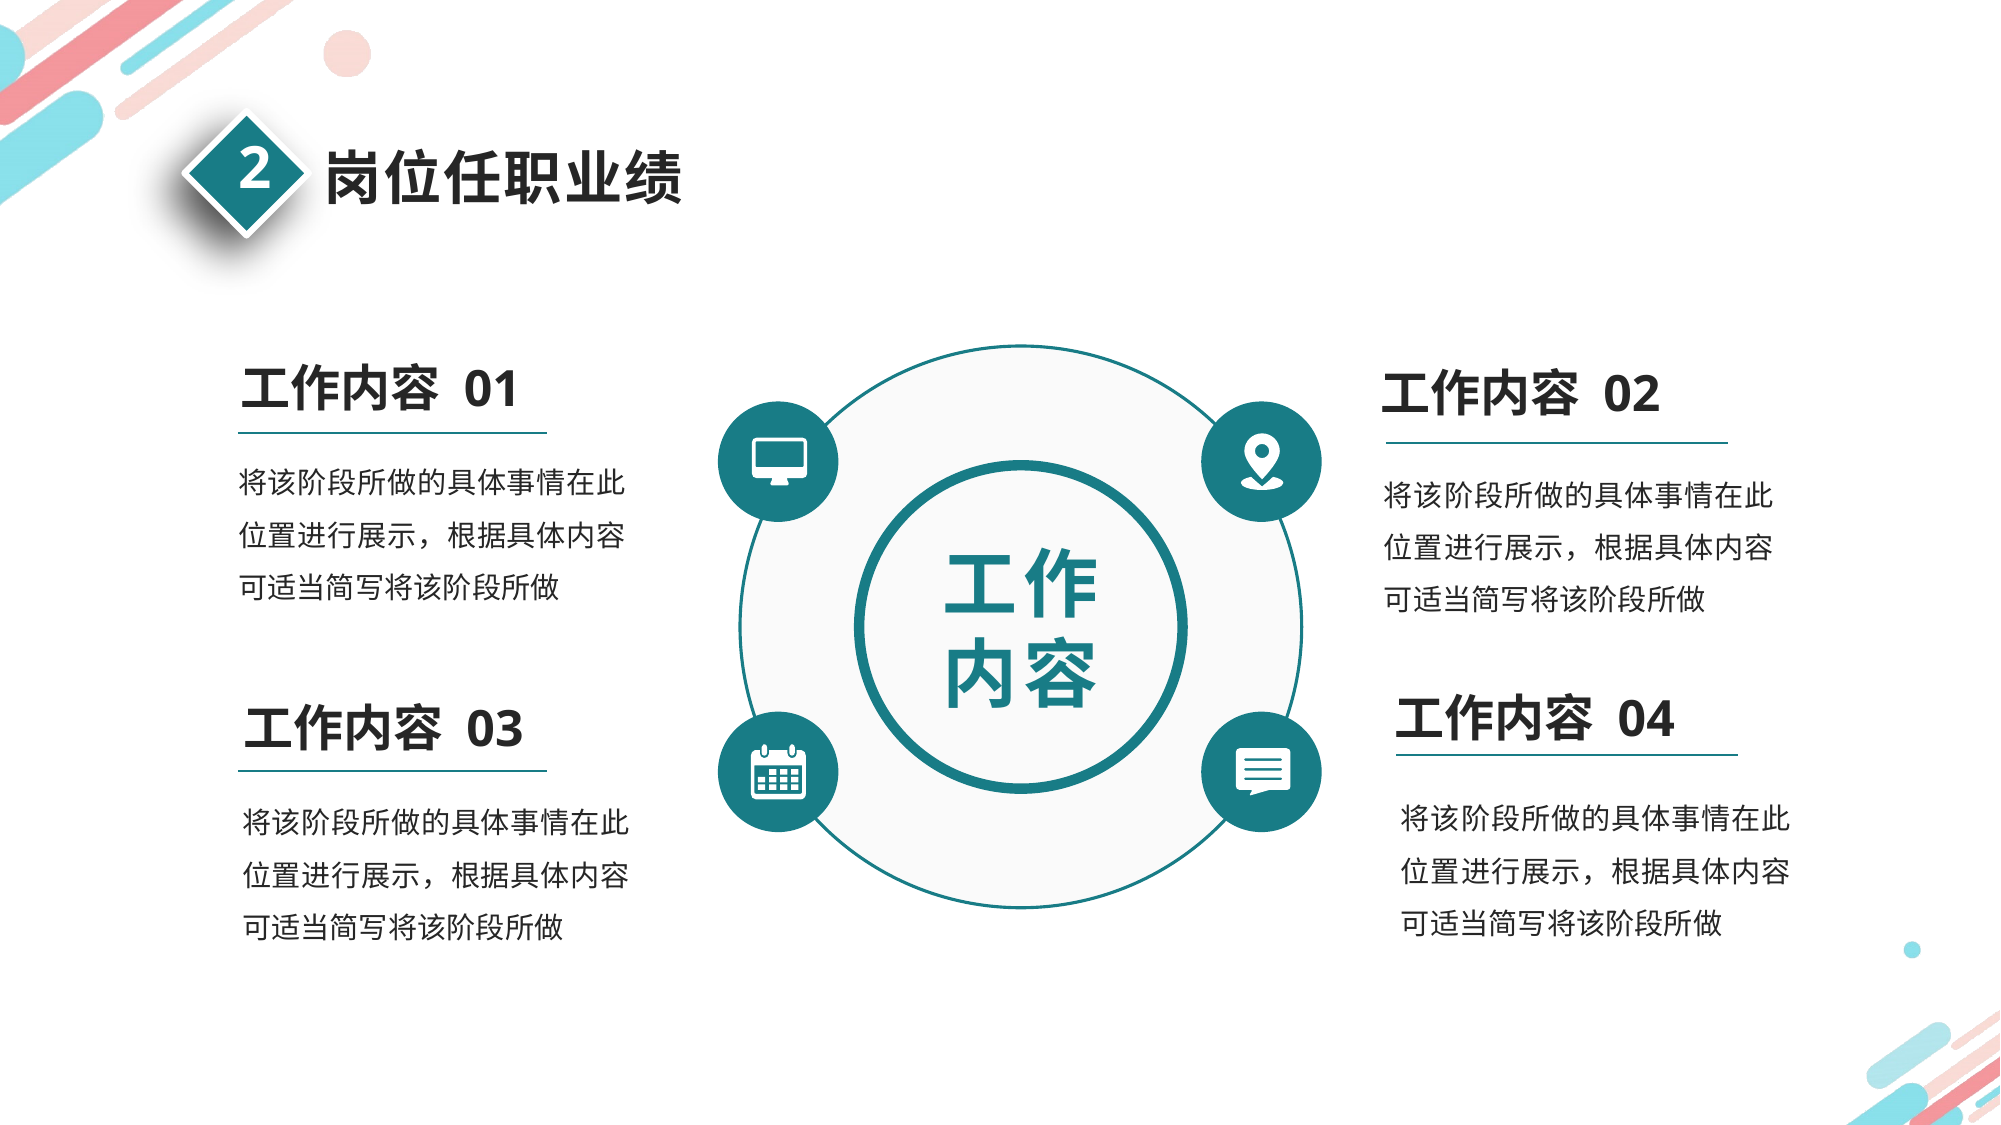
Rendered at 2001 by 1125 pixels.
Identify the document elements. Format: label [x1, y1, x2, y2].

picture [1818, 935, 2000, 1125]
text_box [1368, 354, 1790, 620]
text_box [223, 349, 641, 608]
text_box [227, 689, 645, 948]
text_box [1382, 678, 1806, 944]
text_box [184, 110, 702, 236]
text_box [719, 713, 837, 831]
text_box [1202, 713, 1321, 831]
picture [0, 0, 528, 253]
text_box [719, 402, 837, 521]
text_box [739, 346, 1302, 908]
text_box [1202, 402, 1321, 521]
